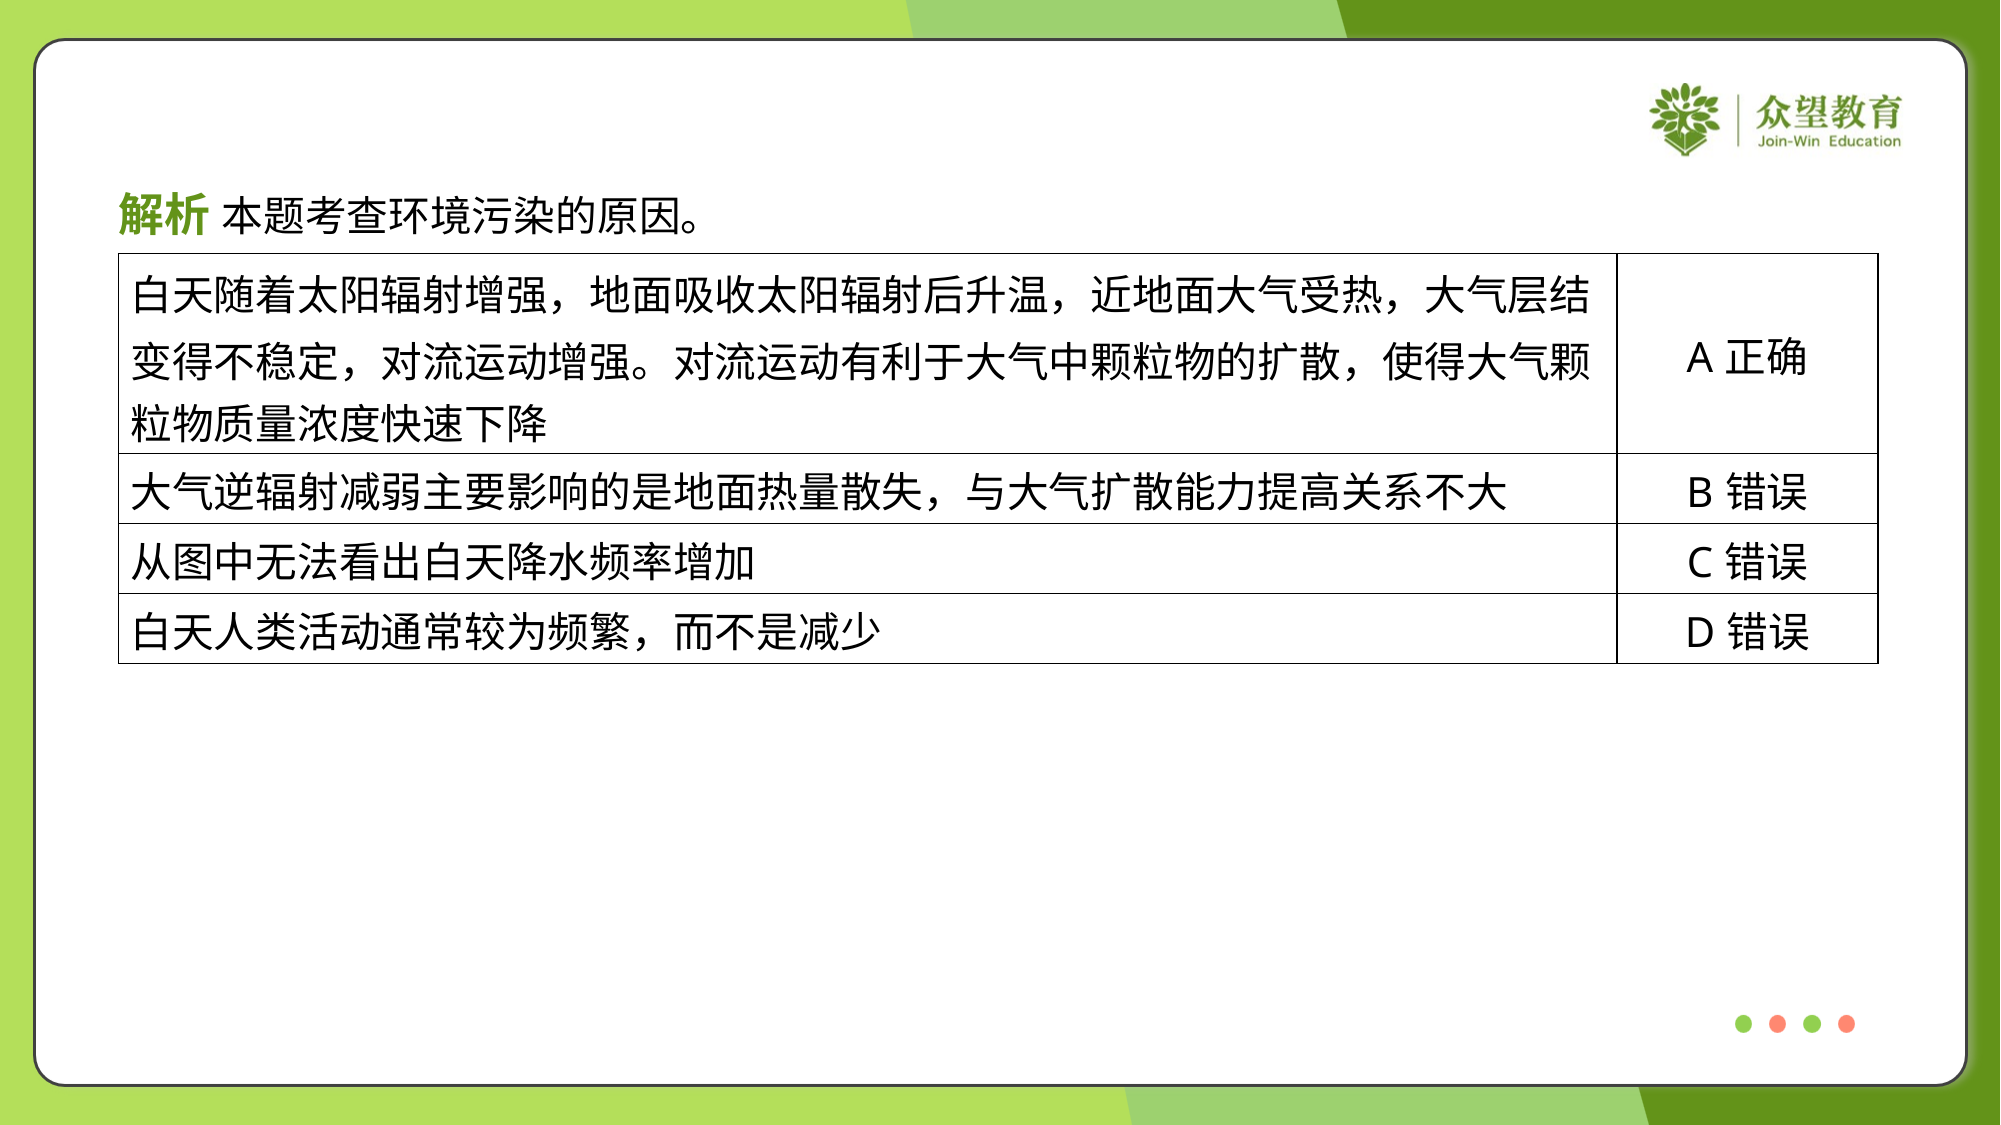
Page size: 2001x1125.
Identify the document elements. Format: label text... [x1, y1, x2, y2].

table_cell 白天人类活动通常较为频繁，而不是减少 [119, 594, 1616, 663]
text_box 解析 本题考查环境污染的原因。 [118, 159, 1883, 231]
table_cell C错误 [1618, 524, 1877, 593]
table_header 白天随着太阳辐射增强，地面吸收太阳辐射后升温，近地面大气受热，大气层结 变得不稳定，对流运动增强。对流运动有利于大气中颗粒物的扩散，使得大气颗 粒物质量浓度快速下降 [119, 254, 1616, 453]
table_cell D错误 [1618, 594, 1877, 663]
table_cell 从图中无法看出白天降水频率增加 [119, 524, 1616, 593]
table_cell B错误 [1618, 454, 1877, 523]
table_header A正确 [1618, 254, 1877, 453]
table_cell 大气逆辐射减弱主要影响的是地面热量散失，与大气扩散能力提高关系不大 [119, 454, 1616, 523]
picture [0, 0, 2000, 1125]
